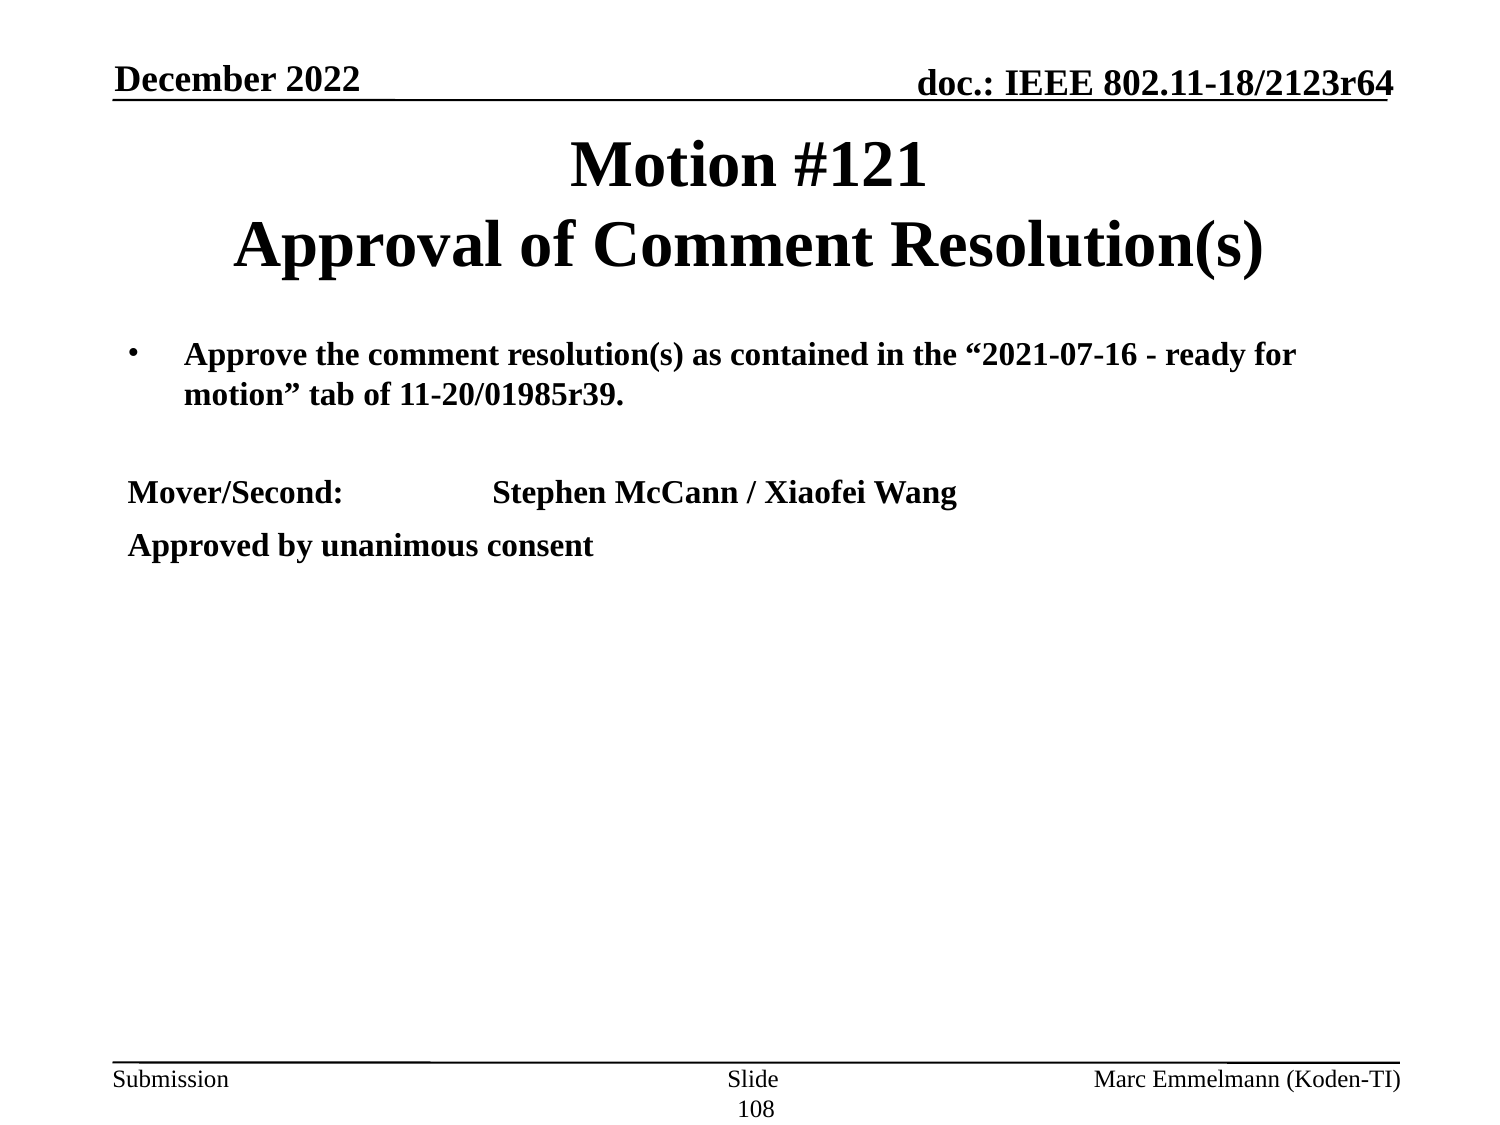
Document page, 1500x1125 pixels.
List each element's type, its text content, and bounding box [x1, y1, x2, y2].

list Approve the comment resolution(s) as contained in the “2021-07-16 - ready for motion” tab of 11-20/01985r39. Mover/Second: Stephen McCann / Xiaofei Wang Approved by unanimous consent [112, 324, 1388, 1000]
title Motion #121 Approval of Comment Resolution(s) [112, 112, 1388, 288]
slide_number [114, 54, 423, 100]
slide_number Slide 108 [712, 1061, 800, 1123]
footer Marc Emmelmann (Koden-TI) [878, 1061, 1402, 1093]
